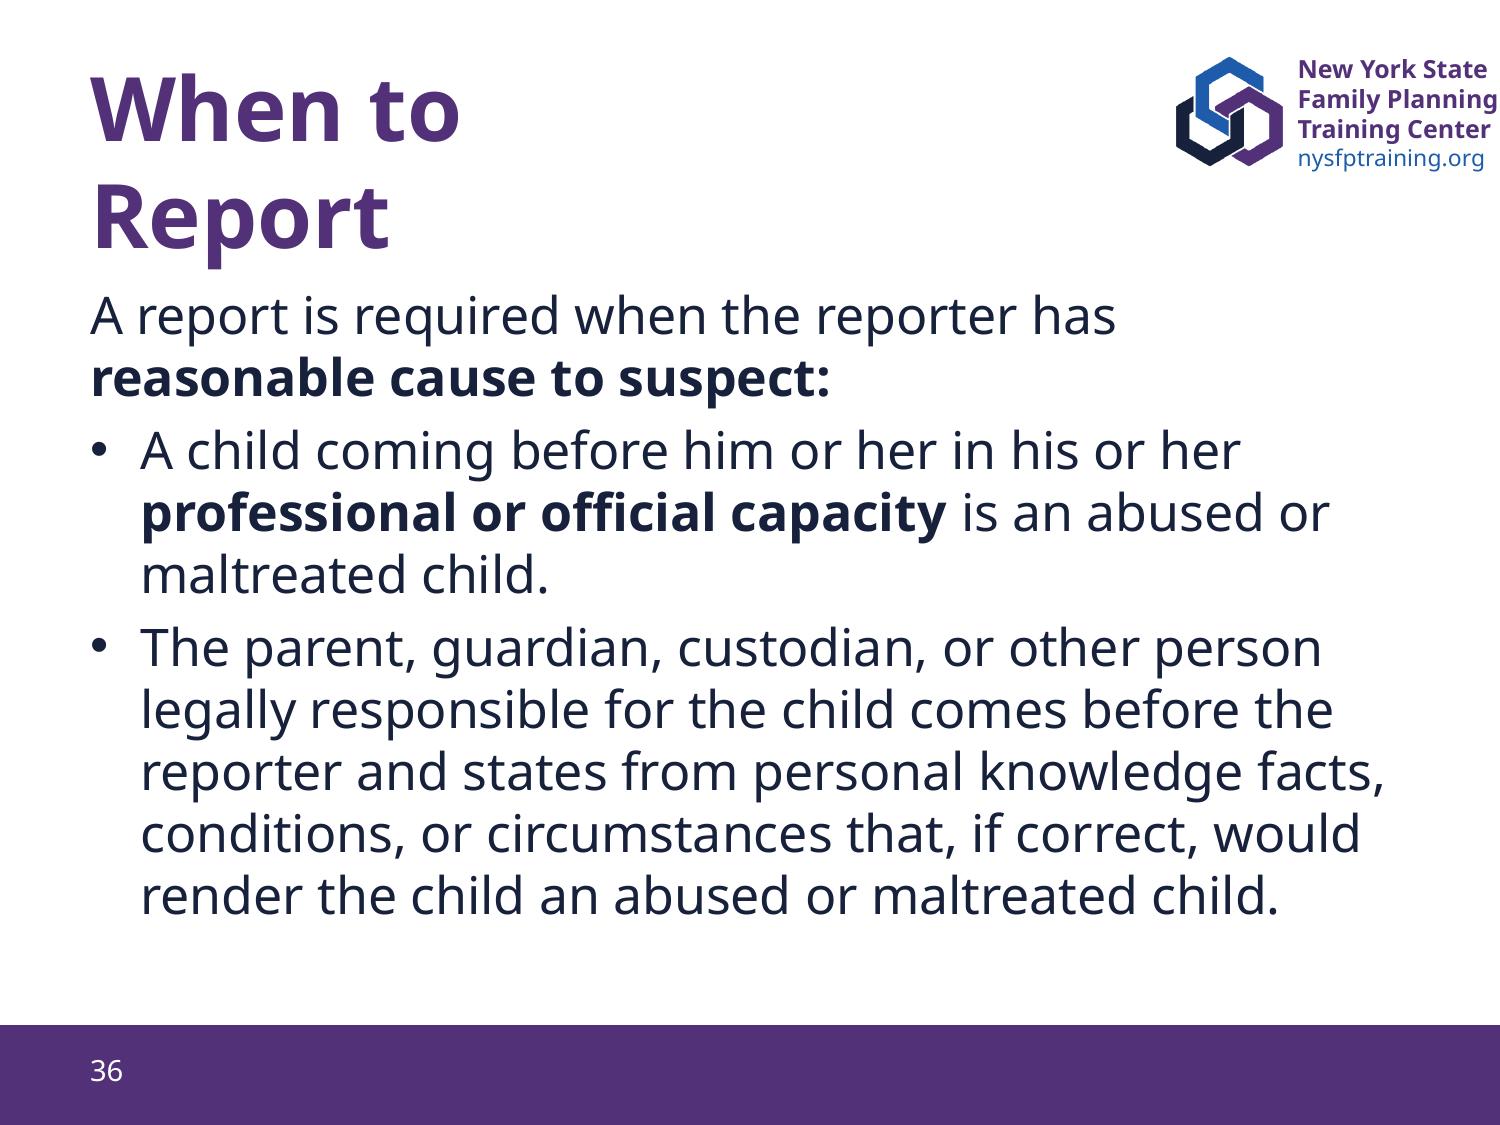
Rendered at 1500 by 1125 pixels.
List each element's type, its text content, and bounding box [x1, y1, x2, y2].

slide_number 36 [75, 1042, 285, 1103]
list A report is required when the reporter has reasonable cause to suspect: A child coming before him or her in his or her professional or official capacity is an abused or maltreated child. The parent, guardian, custodian, or other person legally responsible for the child comes before the reporter and states from personal knowledge facts, conditions, or circumstances that, if correct, would render the child an abused or maltreated child. [75, 275, 1425, 975]
picture [1175, 55, 1284, 168]
title When to Report [75, 45, 775, 275]
